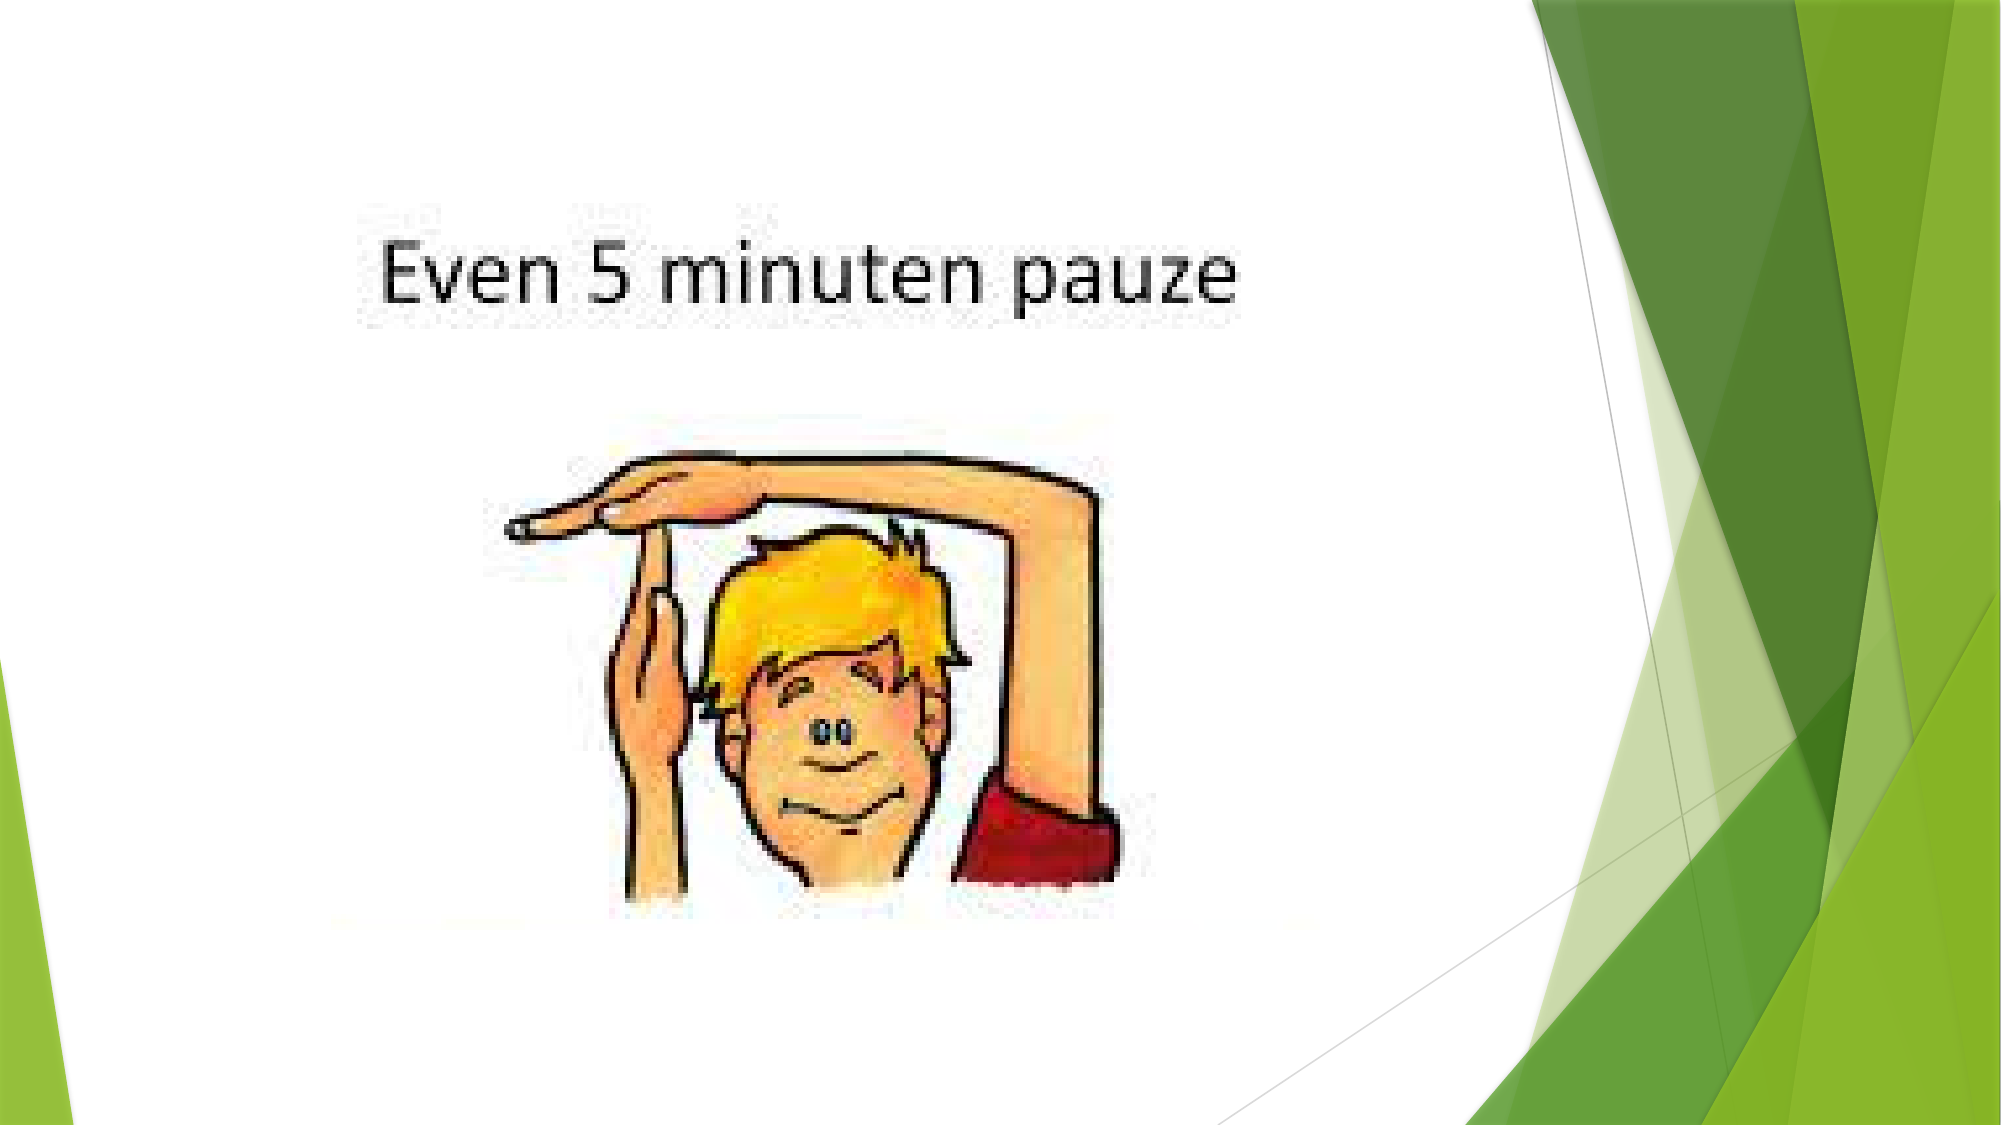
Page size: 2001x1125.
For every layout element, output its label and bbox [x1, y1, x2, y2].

picture [330, 171, 1321, 930]
